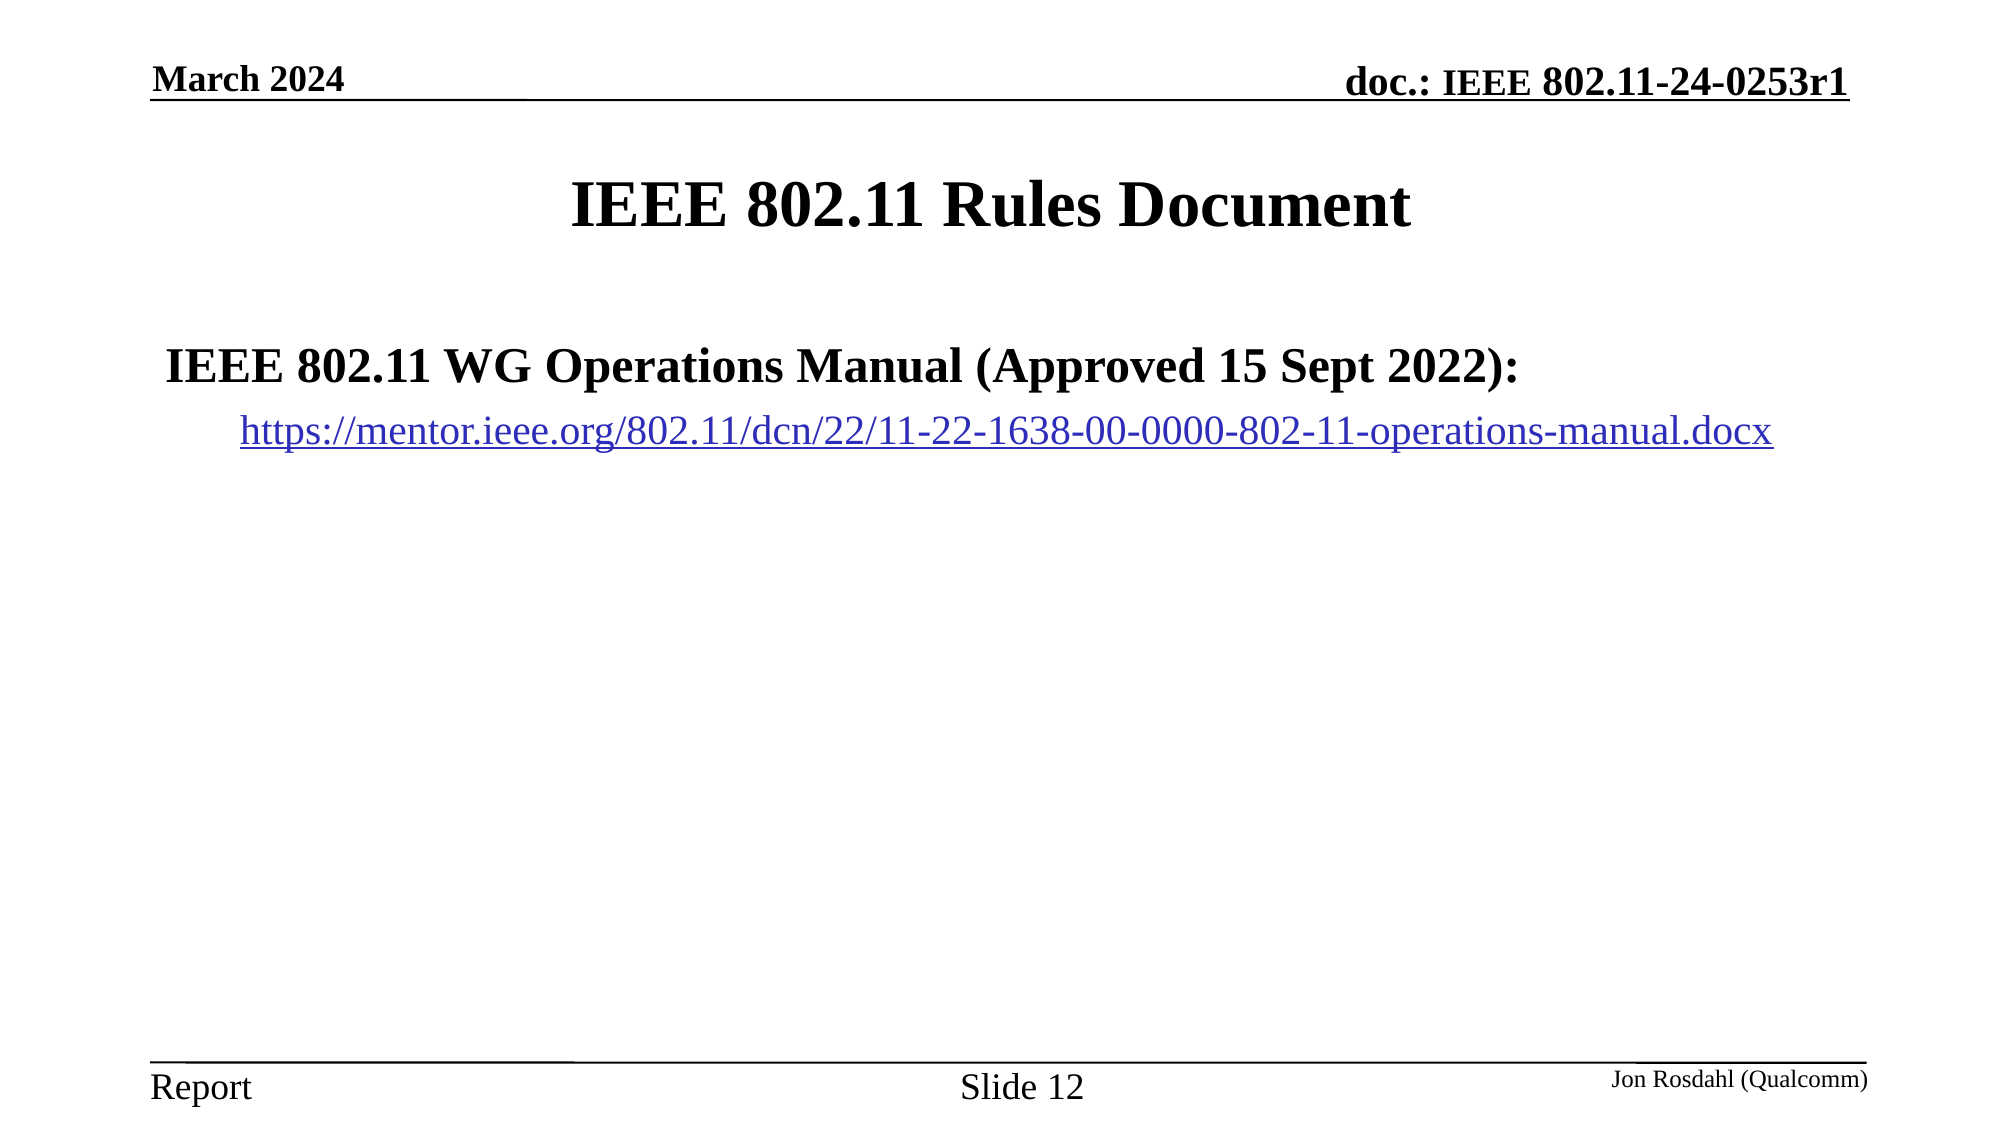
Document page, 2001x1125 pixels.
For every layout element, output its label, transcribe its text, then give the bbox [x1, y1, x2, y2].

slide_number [152, 54, 563, 100]
footer Jon Rosdahl (Qualcomm) [1171, 1061, 1869, 1093]
list IEEE 802.11 WG Operations Manual (Approved 15 Sept 2022): https://mentor.ieee.org/802.11/dcn/22/11-22-1638-00-0000-802-11-operations-manual.docx [149, 324, 1850, 1000]
slide_number Slide 12 [950, 1061, 1095, 1125]
title IEEE 802.11 Rules Document [149, 112, 1850, 288]
